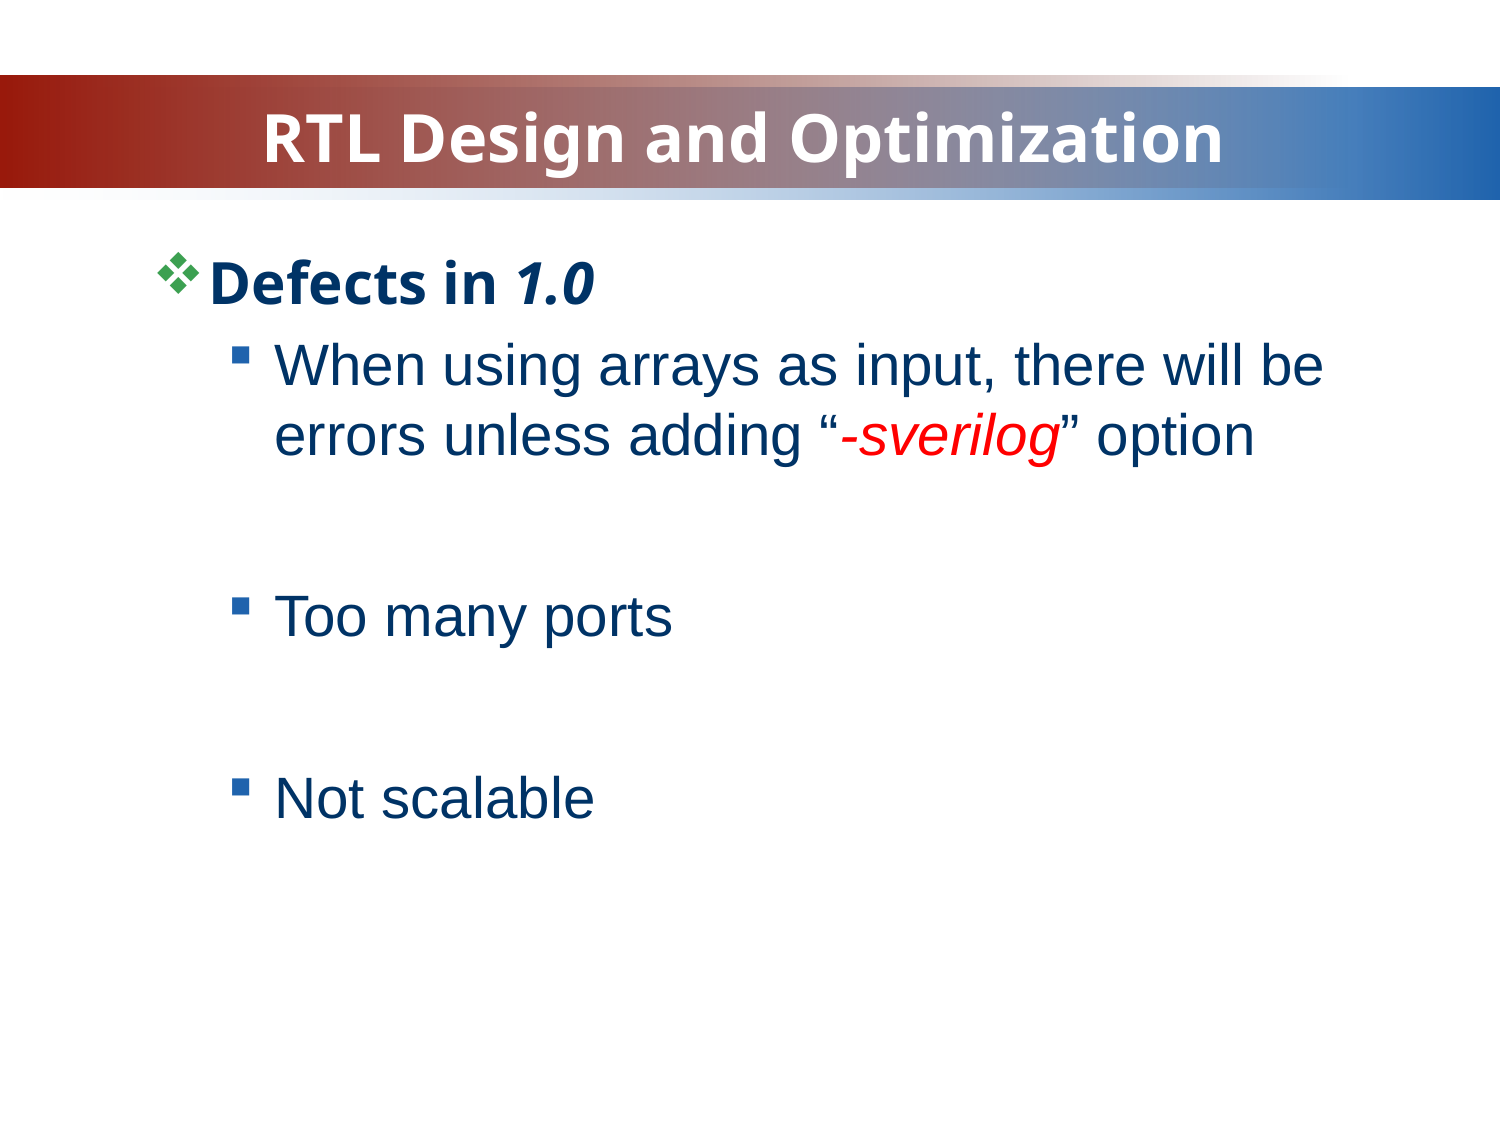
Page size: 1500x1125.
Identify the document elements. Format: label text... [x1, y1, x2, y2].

title RTL Design and Optimization [137, 89, 1350, 183]
list Defects in 1.0 When using arrays as input, there will be errors unless adding “-sverilog” option Too many ports Not scalable [137, 252, 1386, 1108]
